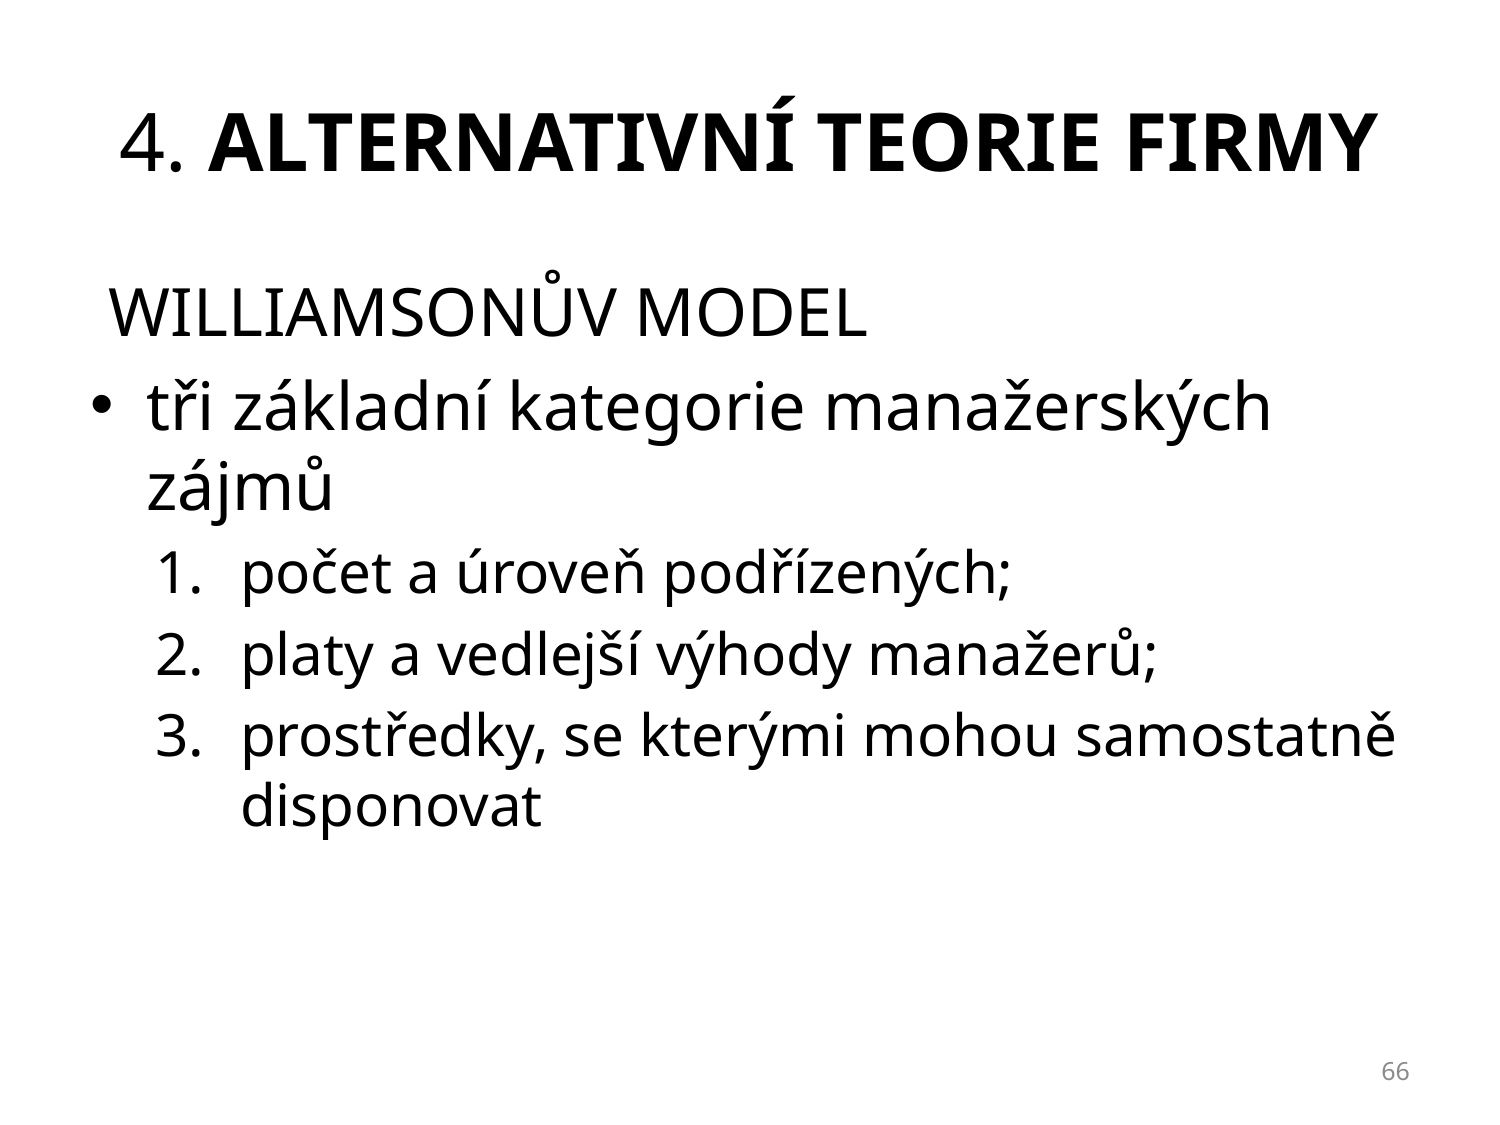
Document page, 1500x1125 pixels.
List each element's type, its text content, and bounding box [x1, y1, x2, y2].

list WILLIAMSONŮV MODEL tři základní kategorie manažerských zájmů počet a úroveň podřízených; platy a vedlejší výhody manažerů; prostředky, se kterými mohou samostatně disponovat [75, 262, 1425, 1005]
title 4. ALTERNATIVNÍ TEORIE FIRMY [75, 45, 1425, 233]
slide_number 66 [1074, 1042, 1425, 1103]
